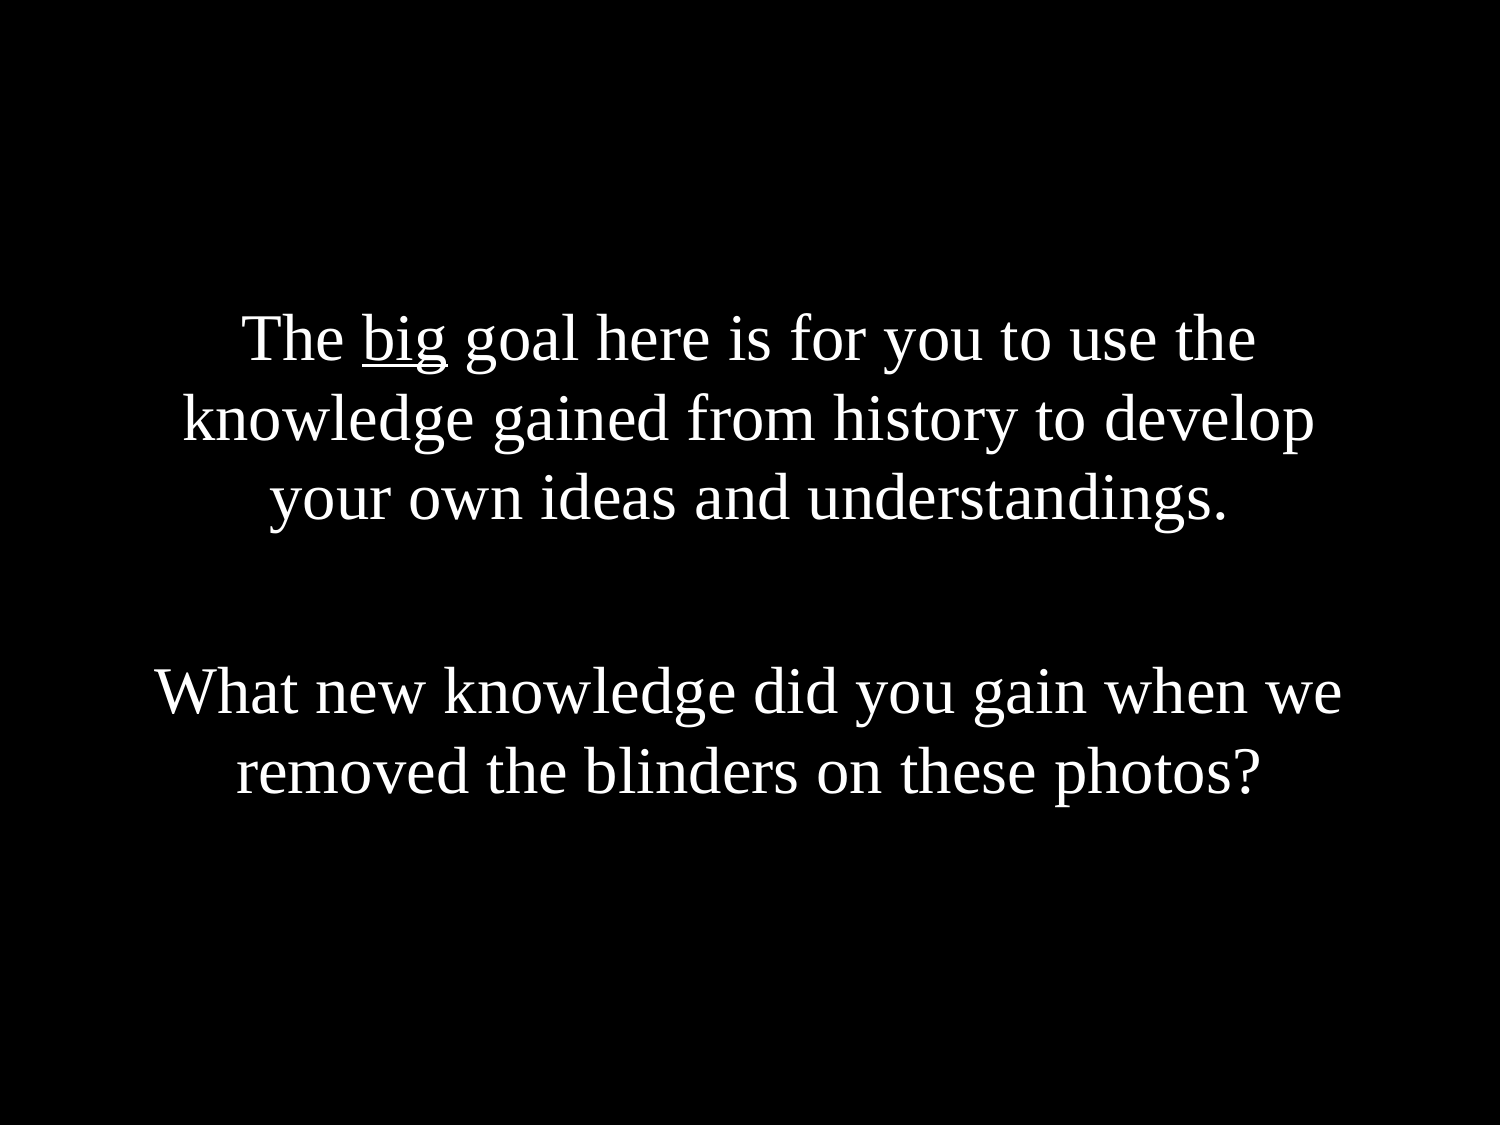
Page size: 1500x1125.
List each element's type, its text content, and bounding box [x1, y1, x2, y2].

text_box The big goal here is for you to use the knowledge gained from history to develop your own ideas and understandings. What new knowledge did you gain when we removed the blinders on these photos? [112, 99, 1388, 1000]
